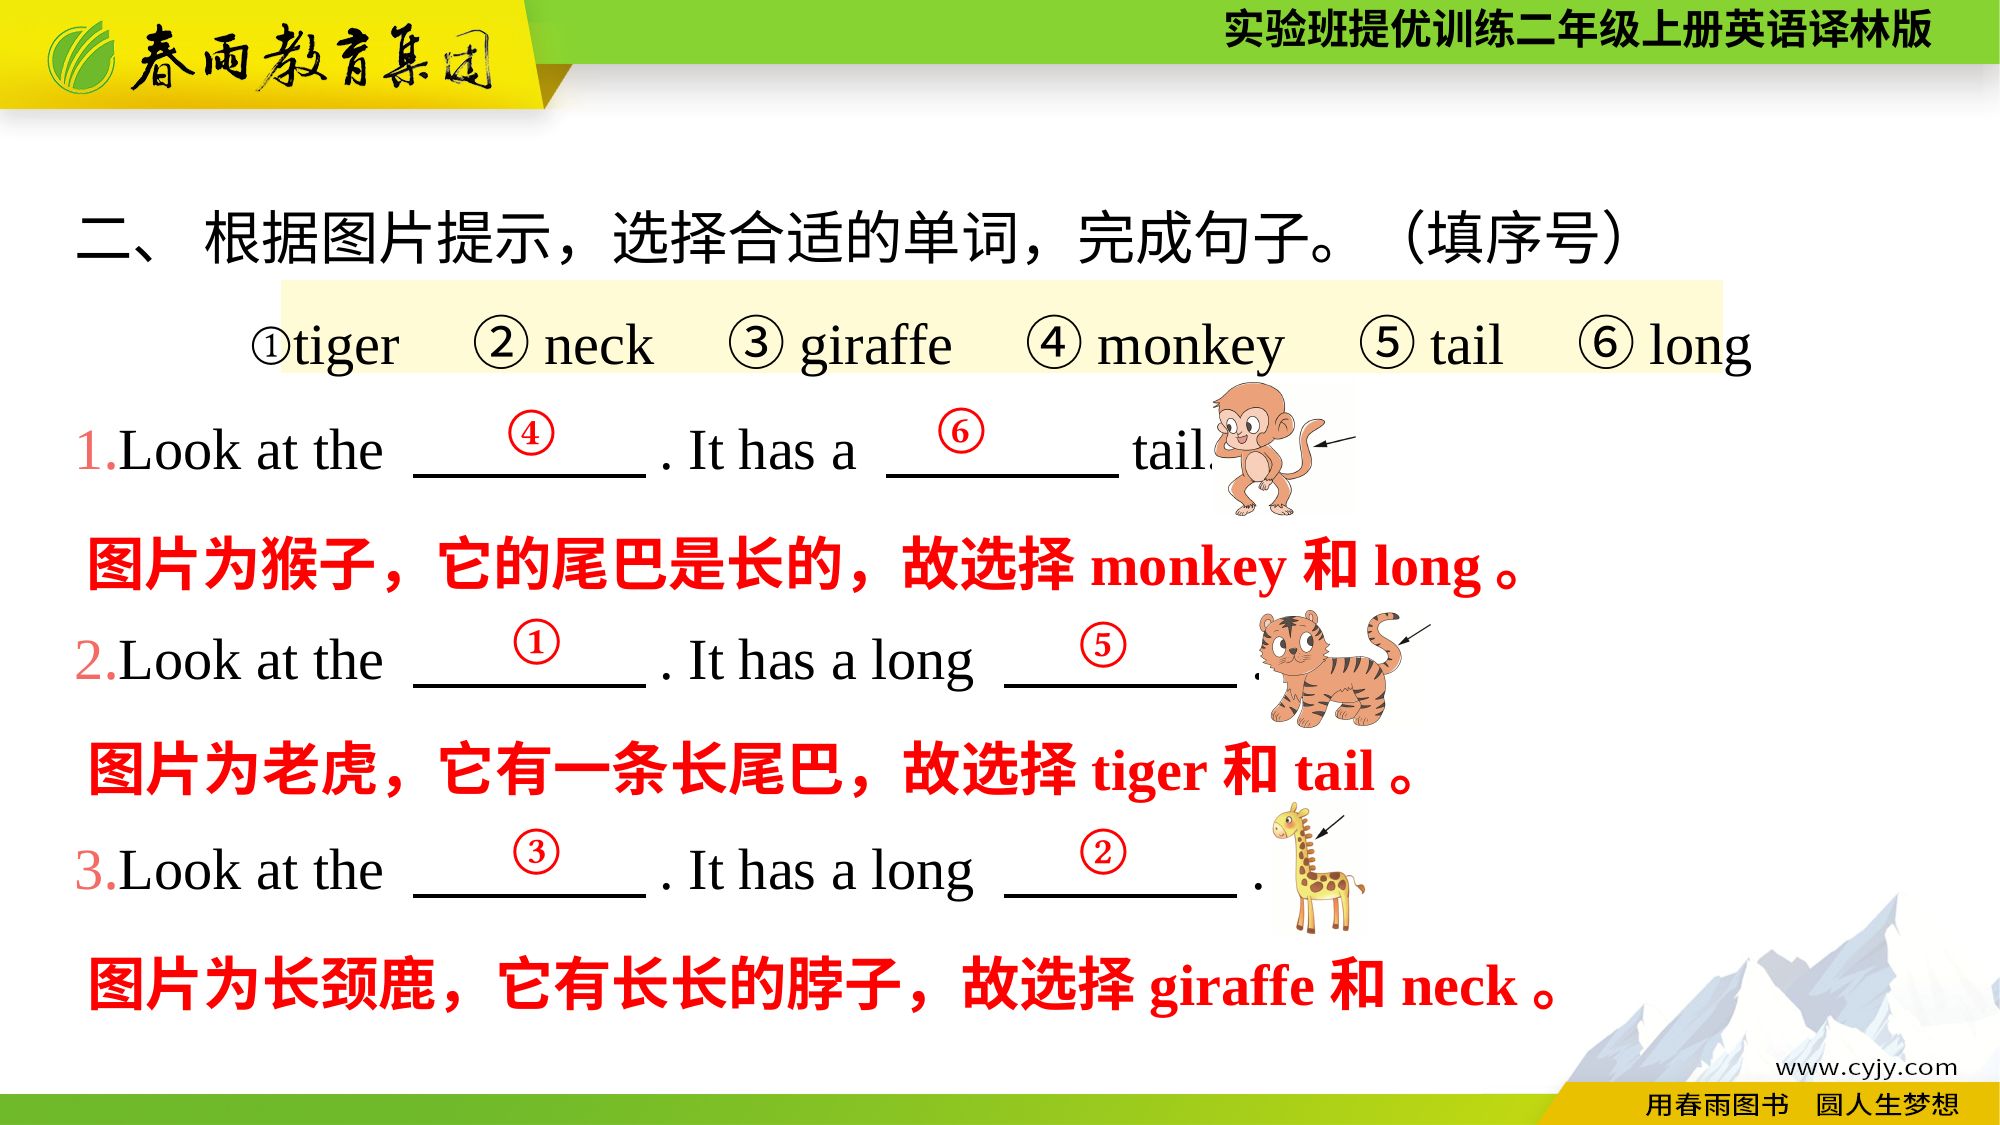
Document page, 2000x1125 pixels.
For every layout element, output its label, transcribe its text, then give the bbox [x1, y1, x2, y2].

text_box 图片为猴子，它的尾巴是长的，故选择monkey和long。 [71, 484, 1956, 605]
text_box ④ [491, 385, 572, 471]
list 二、 根据图片提示，选择合适的单词，完成句子。（填序号） ①tiger ②neck ③giraffe ④monkey ⑤tail ⑥long 1.Look at the . It has a tail. 2.Look at the . It has a long . 3.Look at the . It has a long . [59, 158, 1944, 917]
text_box ① [496, 594, 577, 680]
text_box 图片为老虎，它有一条长尾巴，故选择tiger和tail。 [72, 689, 1957, 810]
text_box ⑥ [921, 383, 1003, 469]
picture [0, 0, 2000, 1125]
text_box ② [1063, 804, 1144, 890]
text_box ③ [496, 804, 577, 890]
text_box 图片为长颈鹿，它有长长的脖子，故选择giraffe和neck。 [72, 905, 1957, 1025]
text_box ⑤ [1063, 597, 1144, 683]
